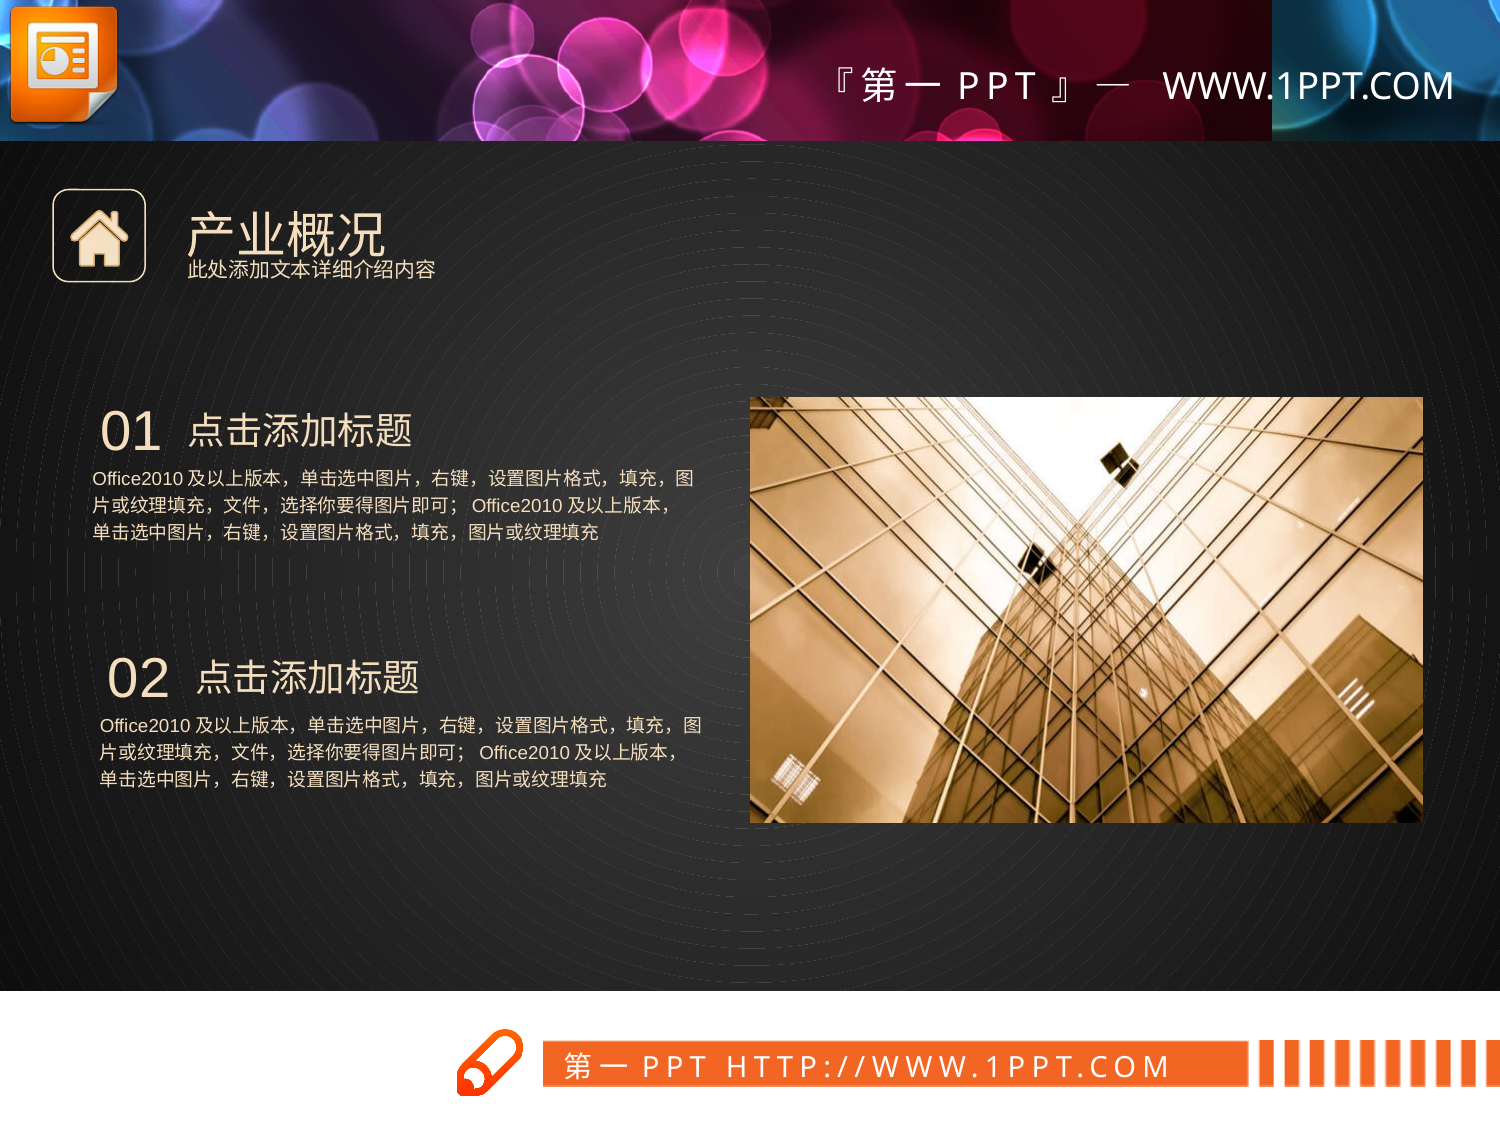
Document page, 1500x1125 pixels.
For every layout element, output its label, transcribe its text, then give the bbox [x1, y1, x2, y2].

picture [543, 1040, 1500, 1087]
picture [0, 0, 1500, 141]
text_box 产业概况 [171, 184, 404, 272]
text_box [84, 620, 719, 797]
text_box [77, 373, 711, 550]
picture [749, 397, 1424, 823]
text_box 此处添加文本详细介绍内容 [172, 244, 457, 286]
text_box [52, 189, 146, 282]
